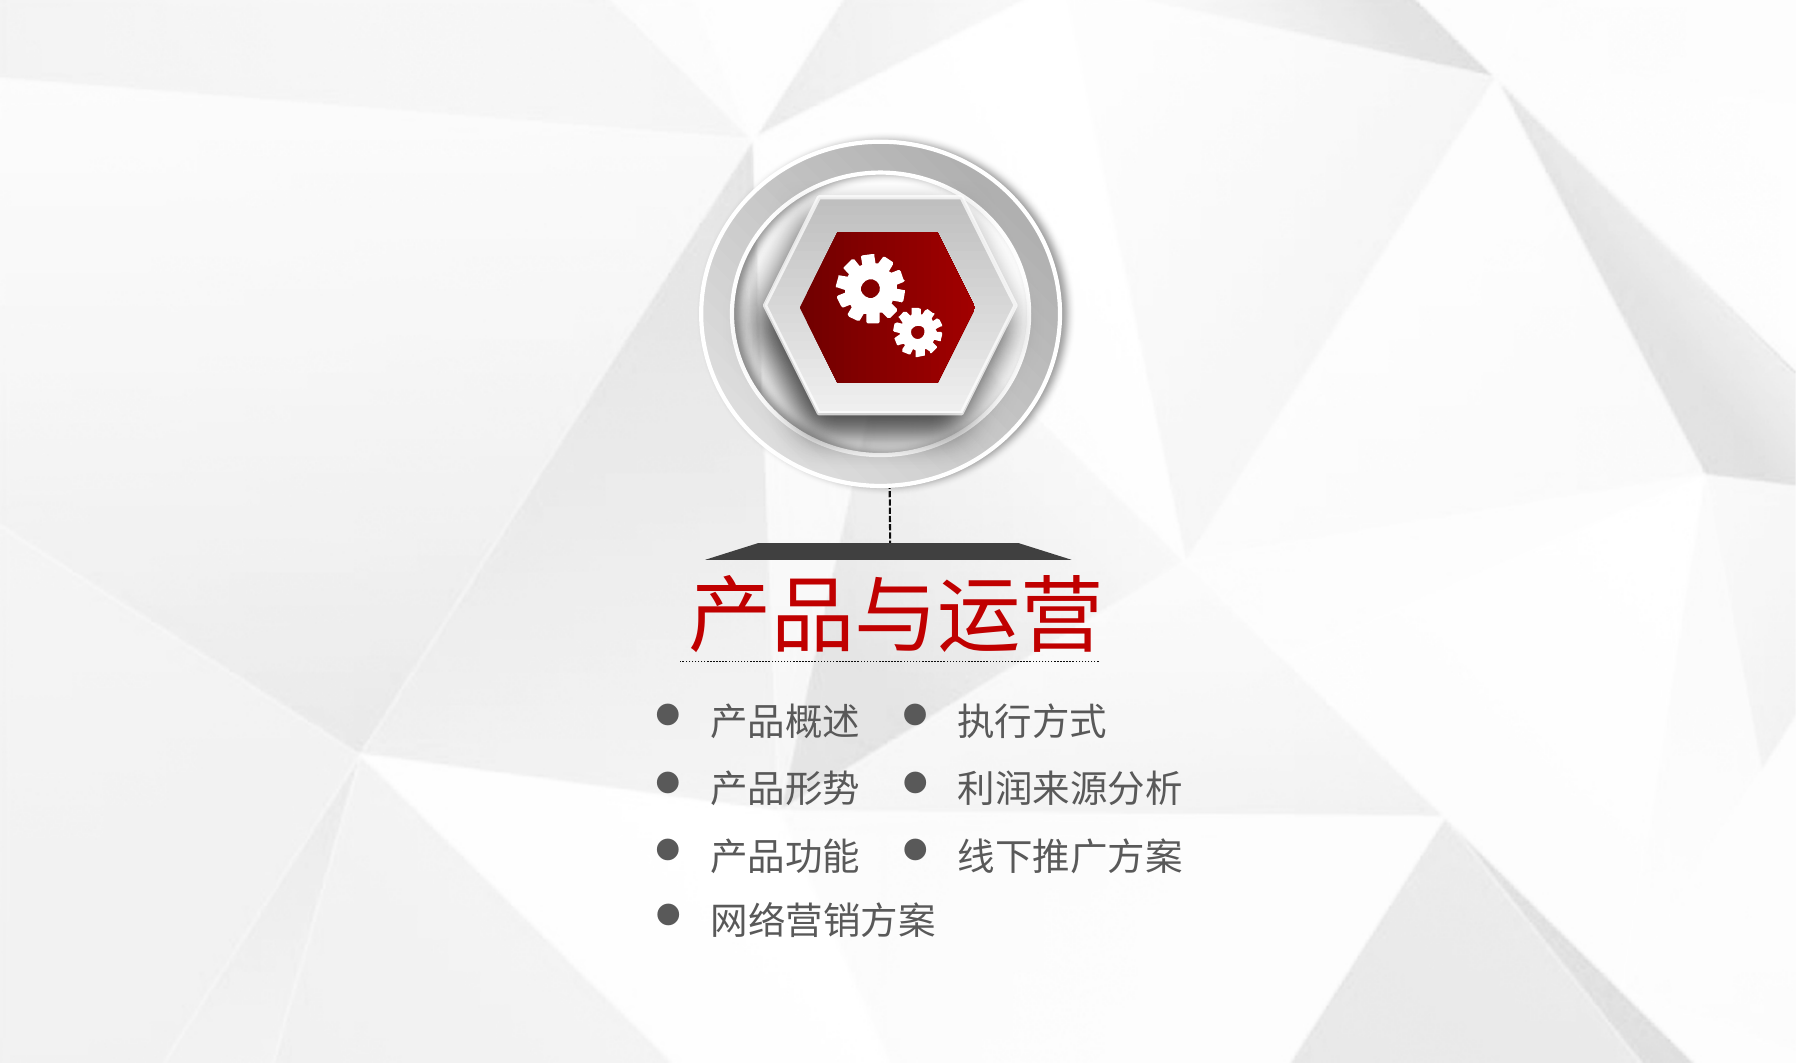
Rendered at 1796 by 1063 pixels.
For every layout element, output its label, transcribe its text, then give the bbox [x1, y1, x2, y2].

text_box 利润来源分析 [886, 757, 1198, 818]
picture [0, 0, 1796, 1063]
text_box 线下推广方案 [886, 825, 1198, 885]
text_box 产品与运营 [673, 555, 1320, 670]
text_box 产品概述 [639, 690, 876, 750]
text_box 执行方式 [886, 690, 1123, 750]
text_box 产品形势 [639, 757, 876, 818]
text_box [892, 541, 1074, 562]
text_box 网络营销方案 [639, 889, 951, 950]
text_box [699, 139, 1063, 489]
text_box [703, 541, 888, 562]
text_box 产品功能 [639, 825, 876, 885]
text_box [764, 197, 1016, 414]
